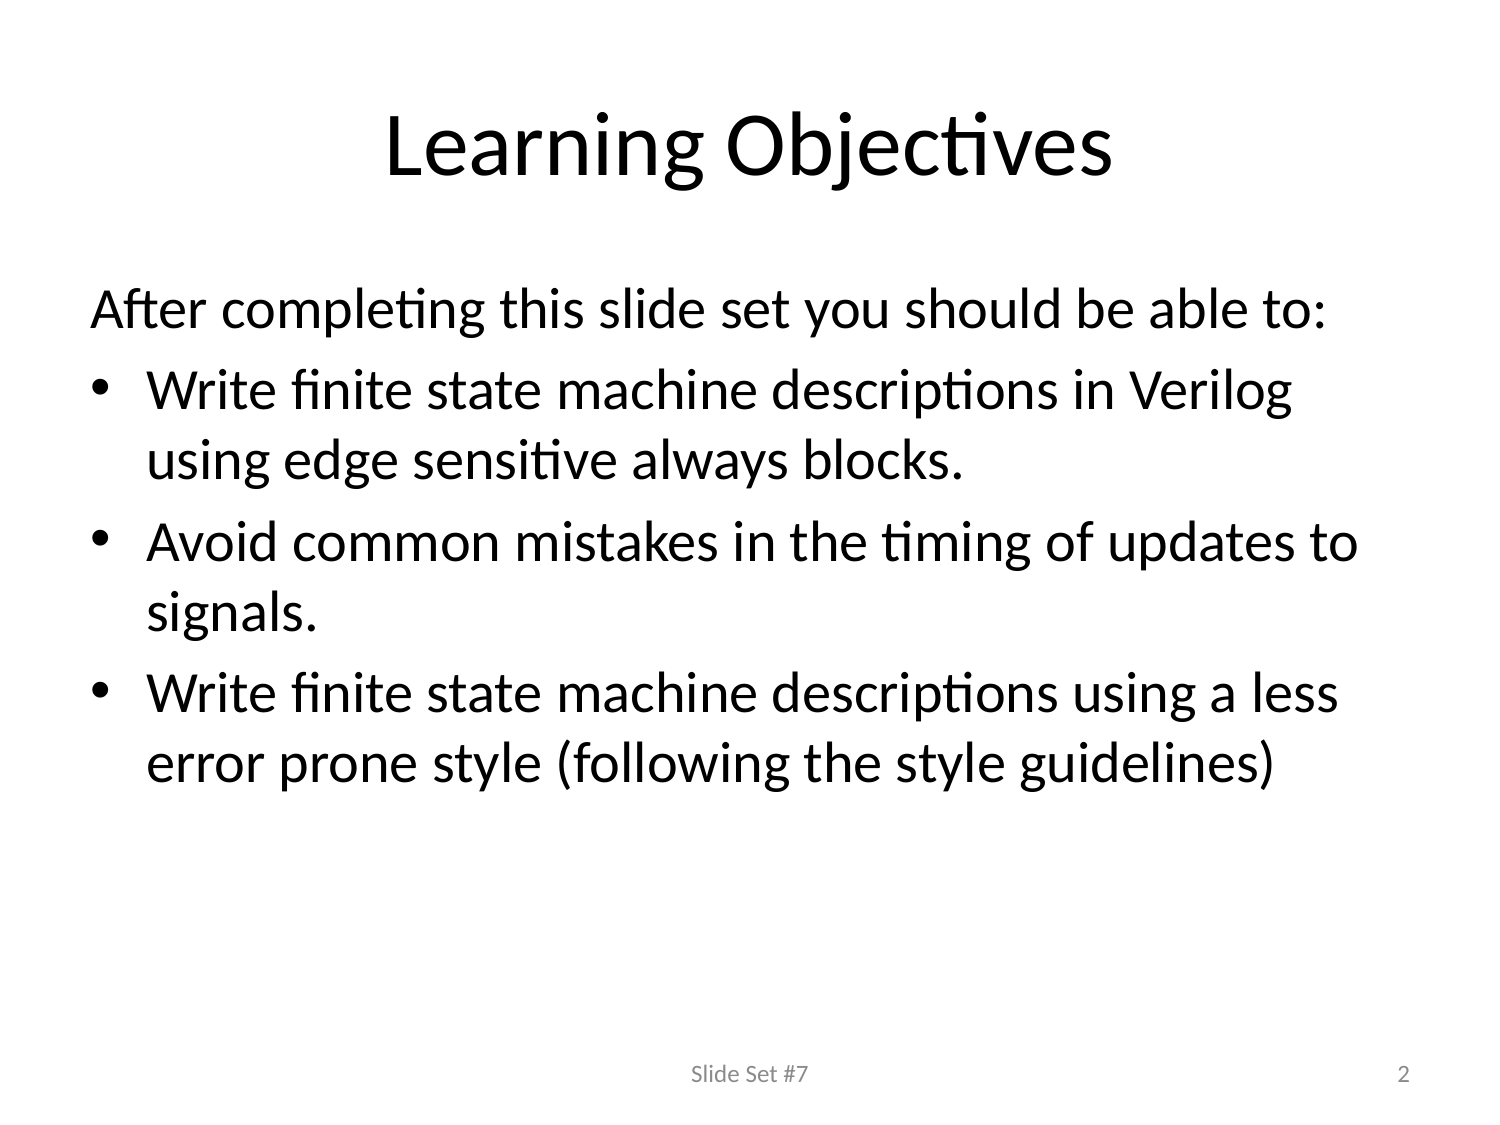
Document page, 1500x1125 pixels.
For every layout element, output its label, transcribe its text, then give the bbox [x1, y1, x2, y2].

footer Slide Set #7 [512, 1042, 988, 1103]
slide_number 2 [1074, 1042, 1425, 1103]
title Learning Objectives [75, 45, 1425, 233]
list After completing this slide set you should be able to: Write finite state machine descriptions in Verilog using edge sensitive always blocks. Avoid common mistakes in the timing of updates to signals. Write finite state machine descriptions using a less error prone style (following the style guidelines) [75, 262, 1425, 1005]
